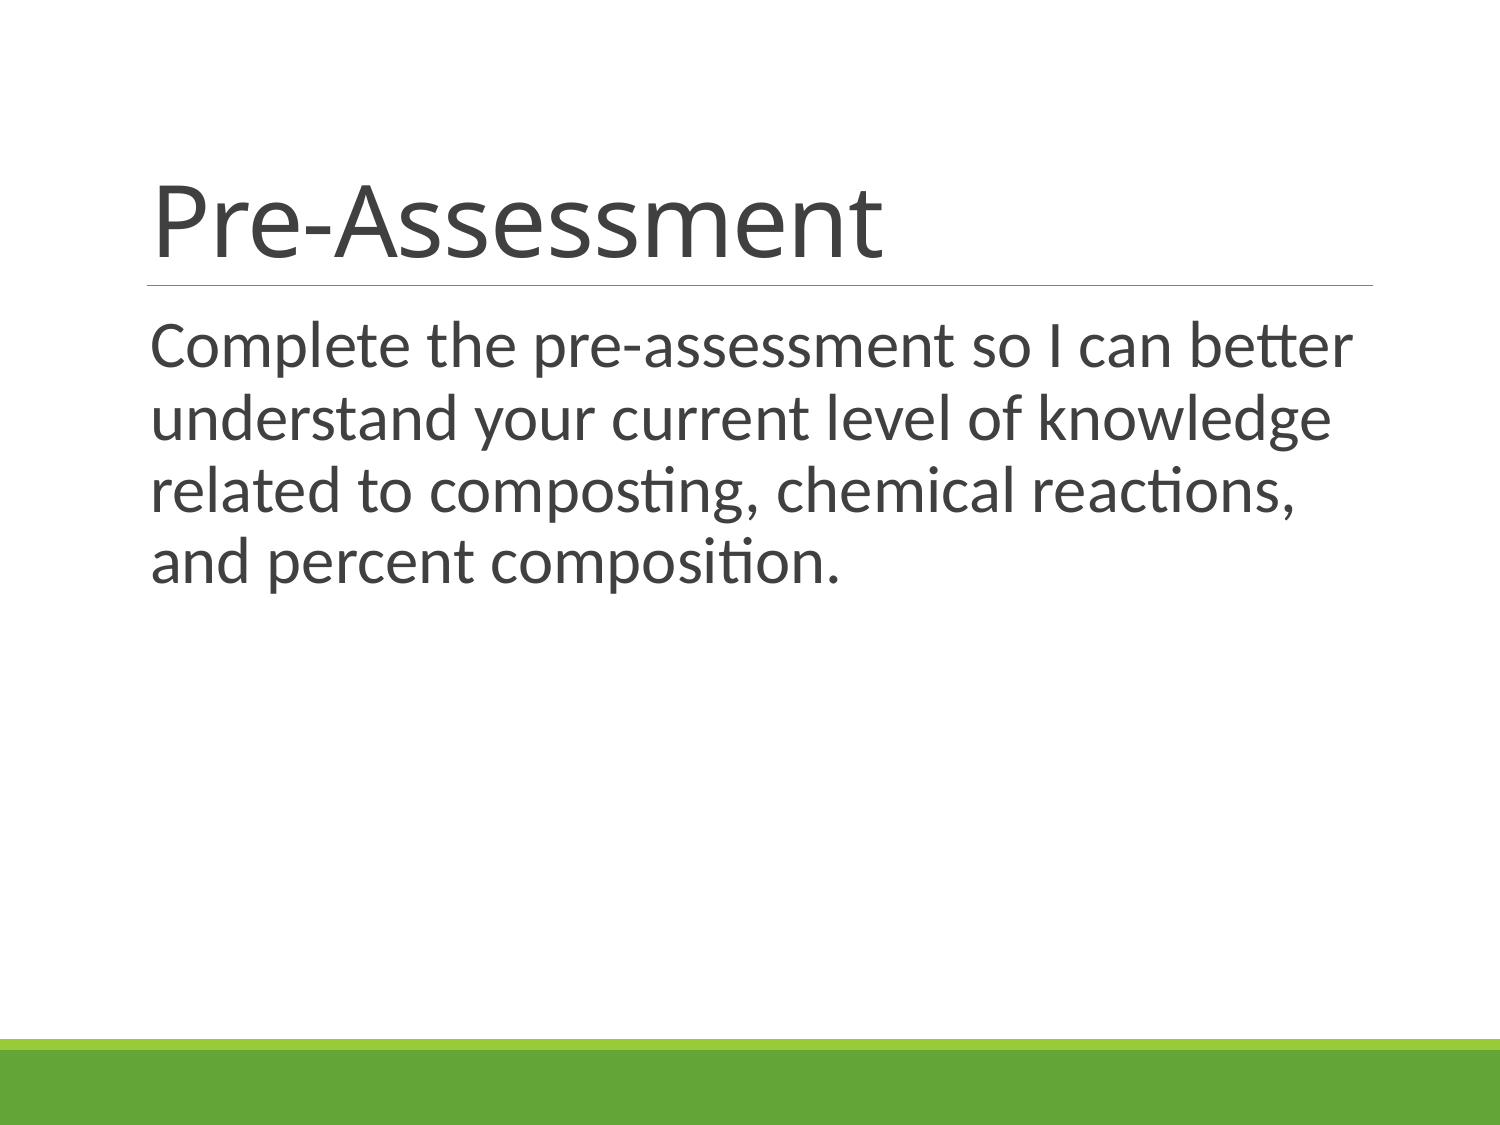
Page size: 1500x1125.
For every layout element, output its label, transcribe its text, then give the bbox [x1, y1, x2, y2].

title Pre-Assessment [135, 47, 1373, 285]
list Complete the pre-assessment so I can better understand your current level of knowledge related to composting, chemical reactions, and percent composition. [135, 302, 1373, 963]
